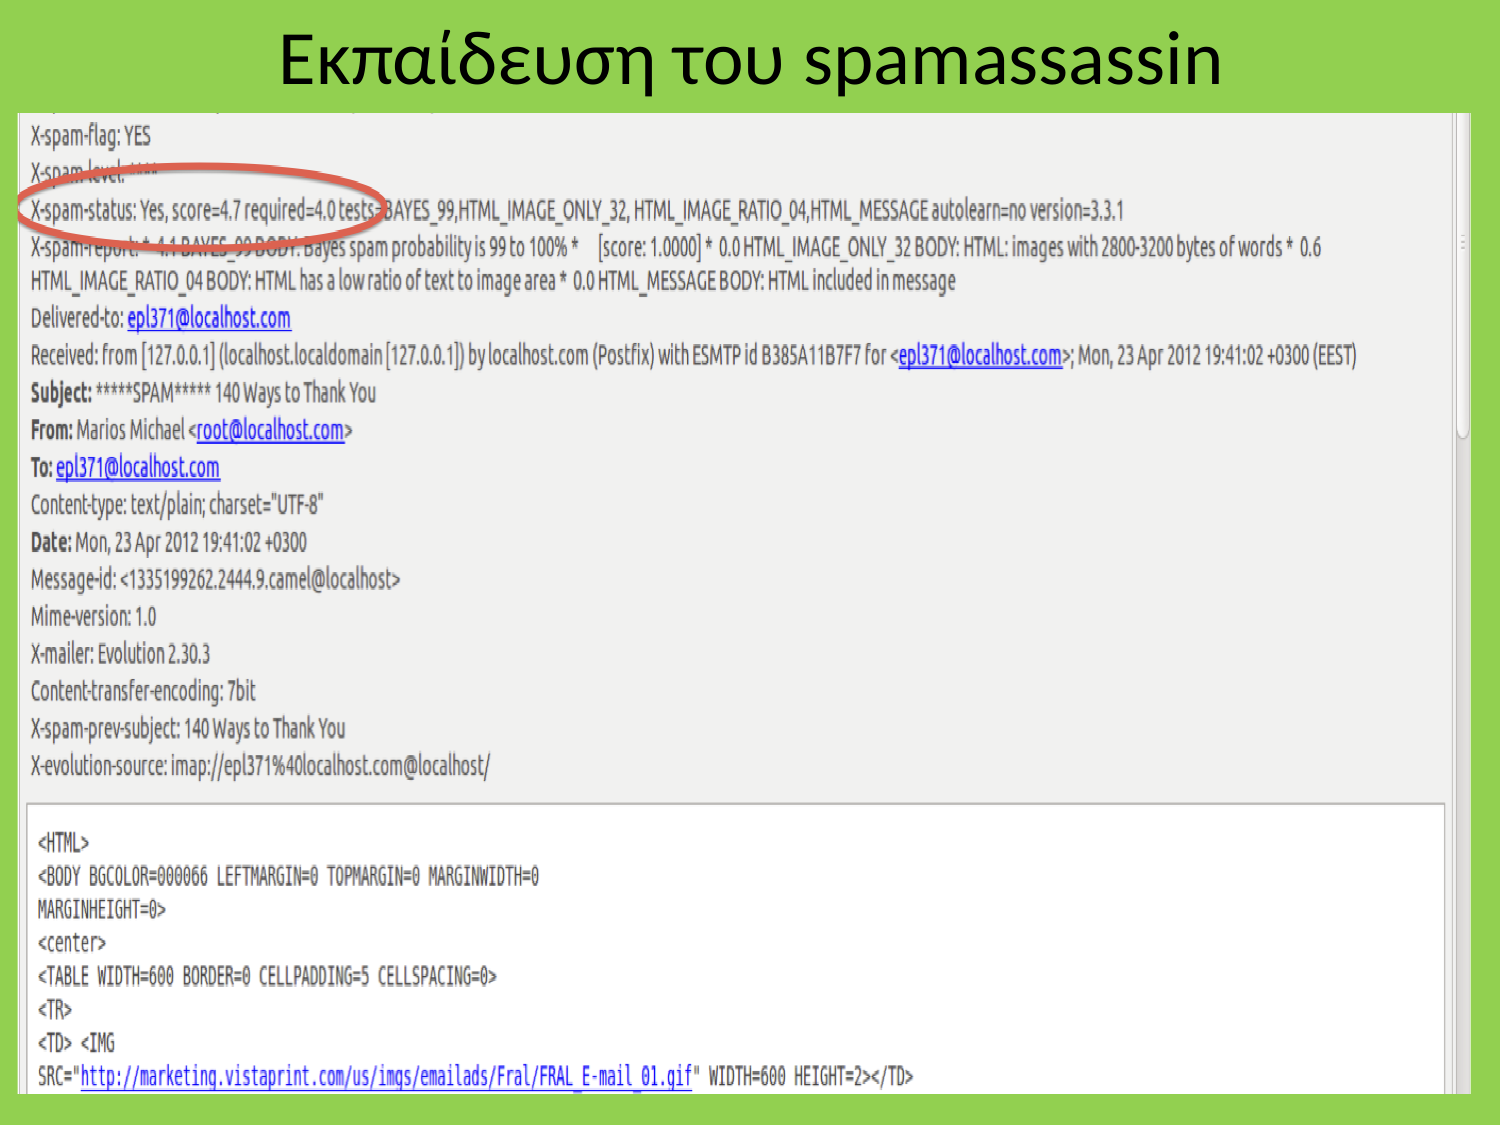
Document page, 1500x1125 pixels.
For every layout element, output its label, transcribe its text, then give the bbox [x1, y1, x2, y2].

title Εκπαίδευση του spamassassin [76, 0, 1427, 109]
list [17, 113, 1471, 1095]
